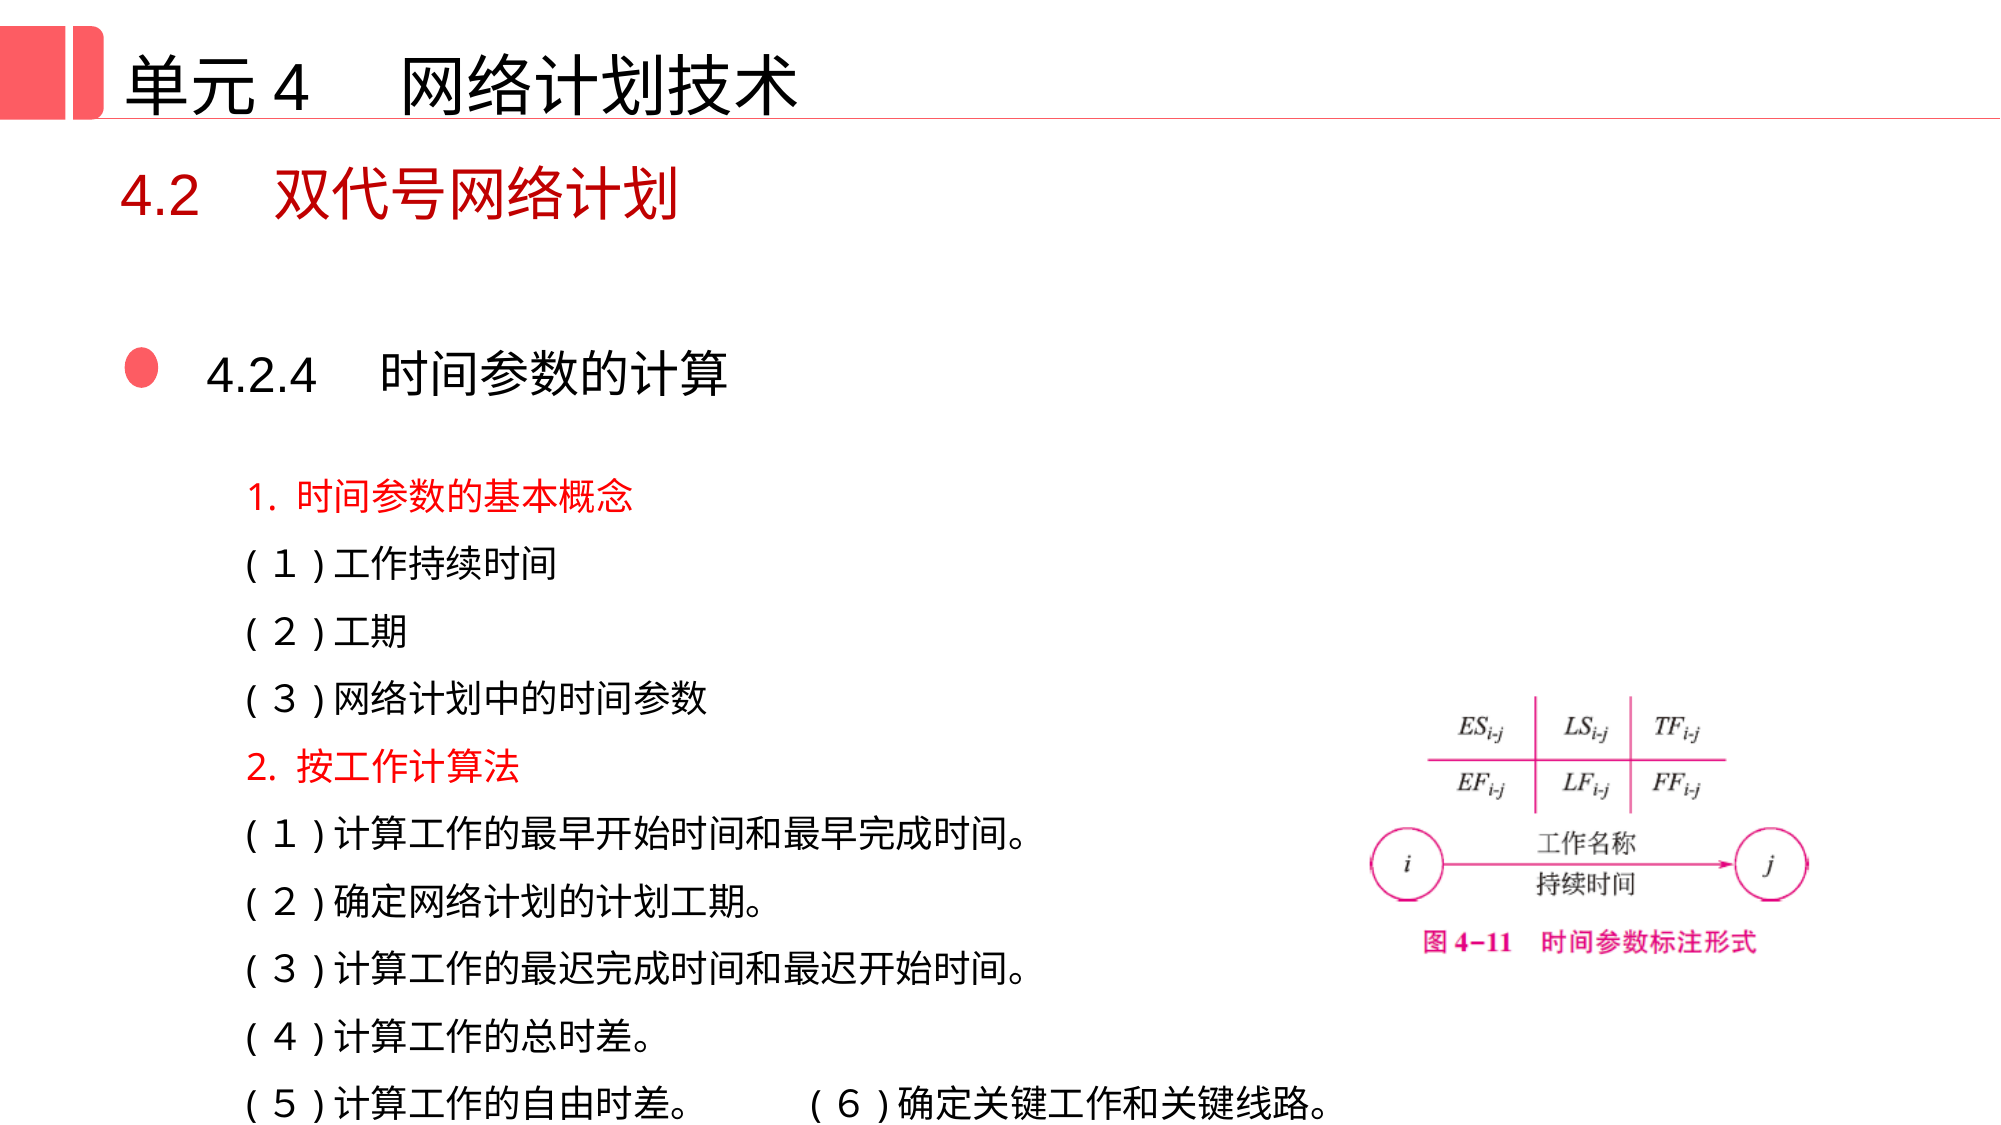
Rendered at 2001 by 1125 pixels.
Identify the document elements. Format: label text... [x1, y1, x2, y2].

text_box 1. 时间参数的基本概念 (１)工作持续时间 (２)工期 (３)网络计划中的时间参数 2. 按工作计算法 (１)计算工作的最早开始时间和最早完成时间。 (２)确定网络计划的计划工期。 (３)计算工作的最迟完成时间和最迟开始时间。 (４)计算工作的总时差。 (５)计算工作的自由时差。 (６)确定关键工作和关键线路。 [157, 442, 1891, 1125]
list 单元4 网络计划技术 [108, 12, 1891, 248]
picture [1326, 691, 1860, 972]
text_box 4.2 双代号网络计划 [105, 149, 696, 235]
text_box [124, 347, 159, 388]
text_box 4.2.4 时间参数的计算 [191, 335, 1179, 410]
